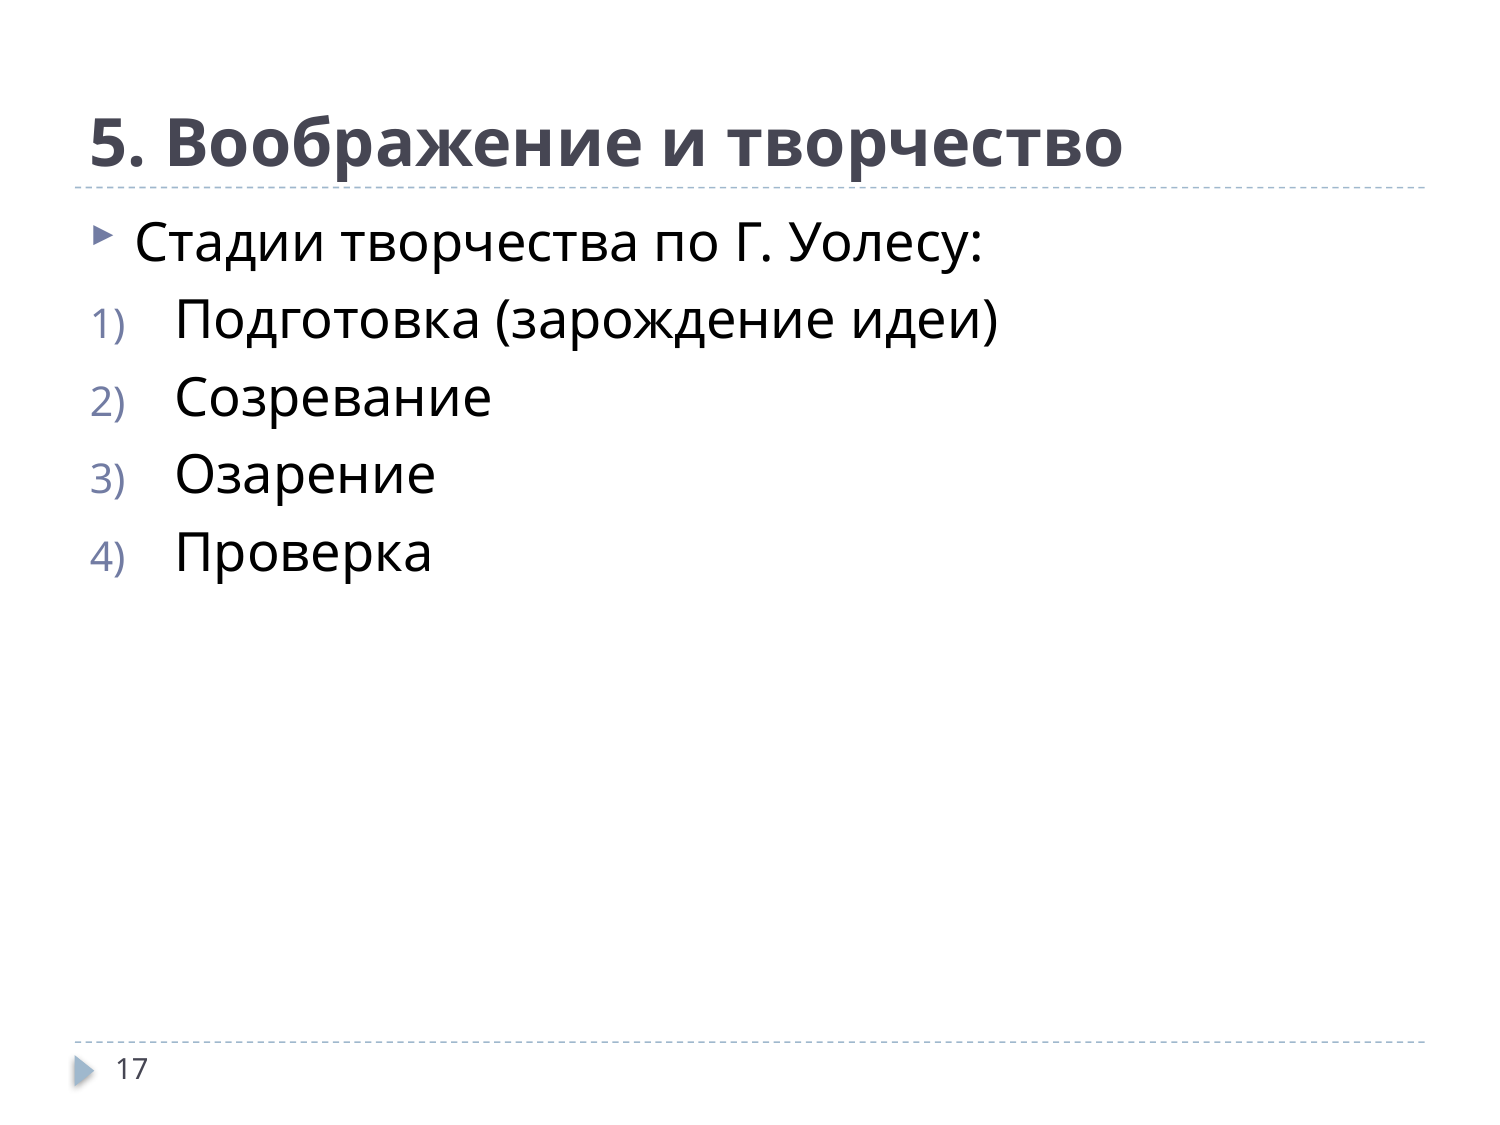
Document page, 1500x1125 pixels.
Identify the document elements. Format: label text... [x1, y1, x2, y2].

slide_number 17 [100, 1042, 426, 1103]
list Стадии творчества по Г. Уолесу: Подготовка (зарождение идеи) Созревание Озарение Проверка [75, 200, 1425, 1010]
title 5. Воображение и творчество [75, 24, 1425, 188]
